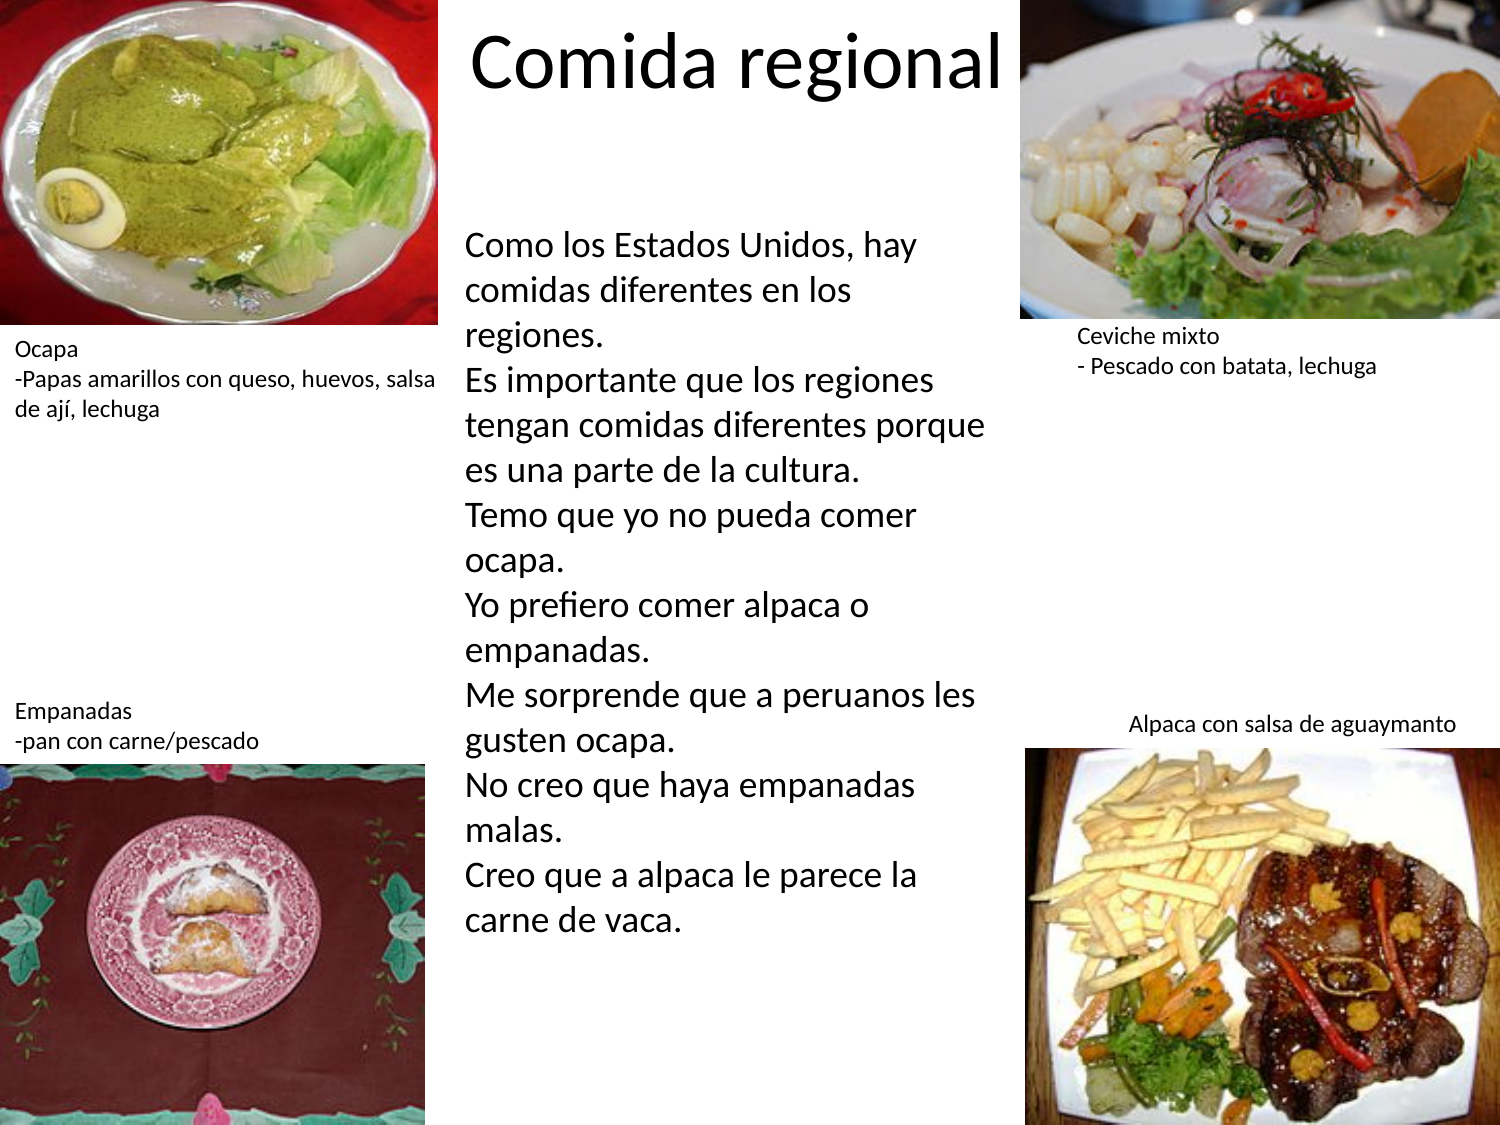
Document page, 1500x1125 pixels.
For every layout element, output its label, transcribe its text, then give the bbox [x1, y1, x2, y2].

text_box Ocapa -Papas amarillos con queso, huevos, salsa de ají, lechuga [0, 324, 450, 430]
text_box Como los Estados Unidos, hay comidas diferentes en los regiones. Es importante que los regiones tengan comidas diferentes porque es una parte de la cultura. Temo que yo no pueda comer ocapa. Yo prefiero comer alpaca o empanadas. Me sorprende que a peruanos les gusten ocapa. No creo que haya empanadas malas. Creo que a alpaca le parece la carne de vaca. [450, 212, 1013, 1083]
title Comida regional [438, 0, 1018, 113]
picture [1024, 748, 1500, 1125]
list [0, 0, 438, 326]
text_box Alpaca con salsa de aguaymanto [1114, 699, 1473, 745]
picture [1020, 0, 1500, 319]
picture [0, 764, 426, 1125]
text_box Empanadas -pan con carne/pescado [0, 687, 450, 763]
text_box Ceviche mixto - Pescado con batata, lechuga [1062, 327, 1500, 388]
